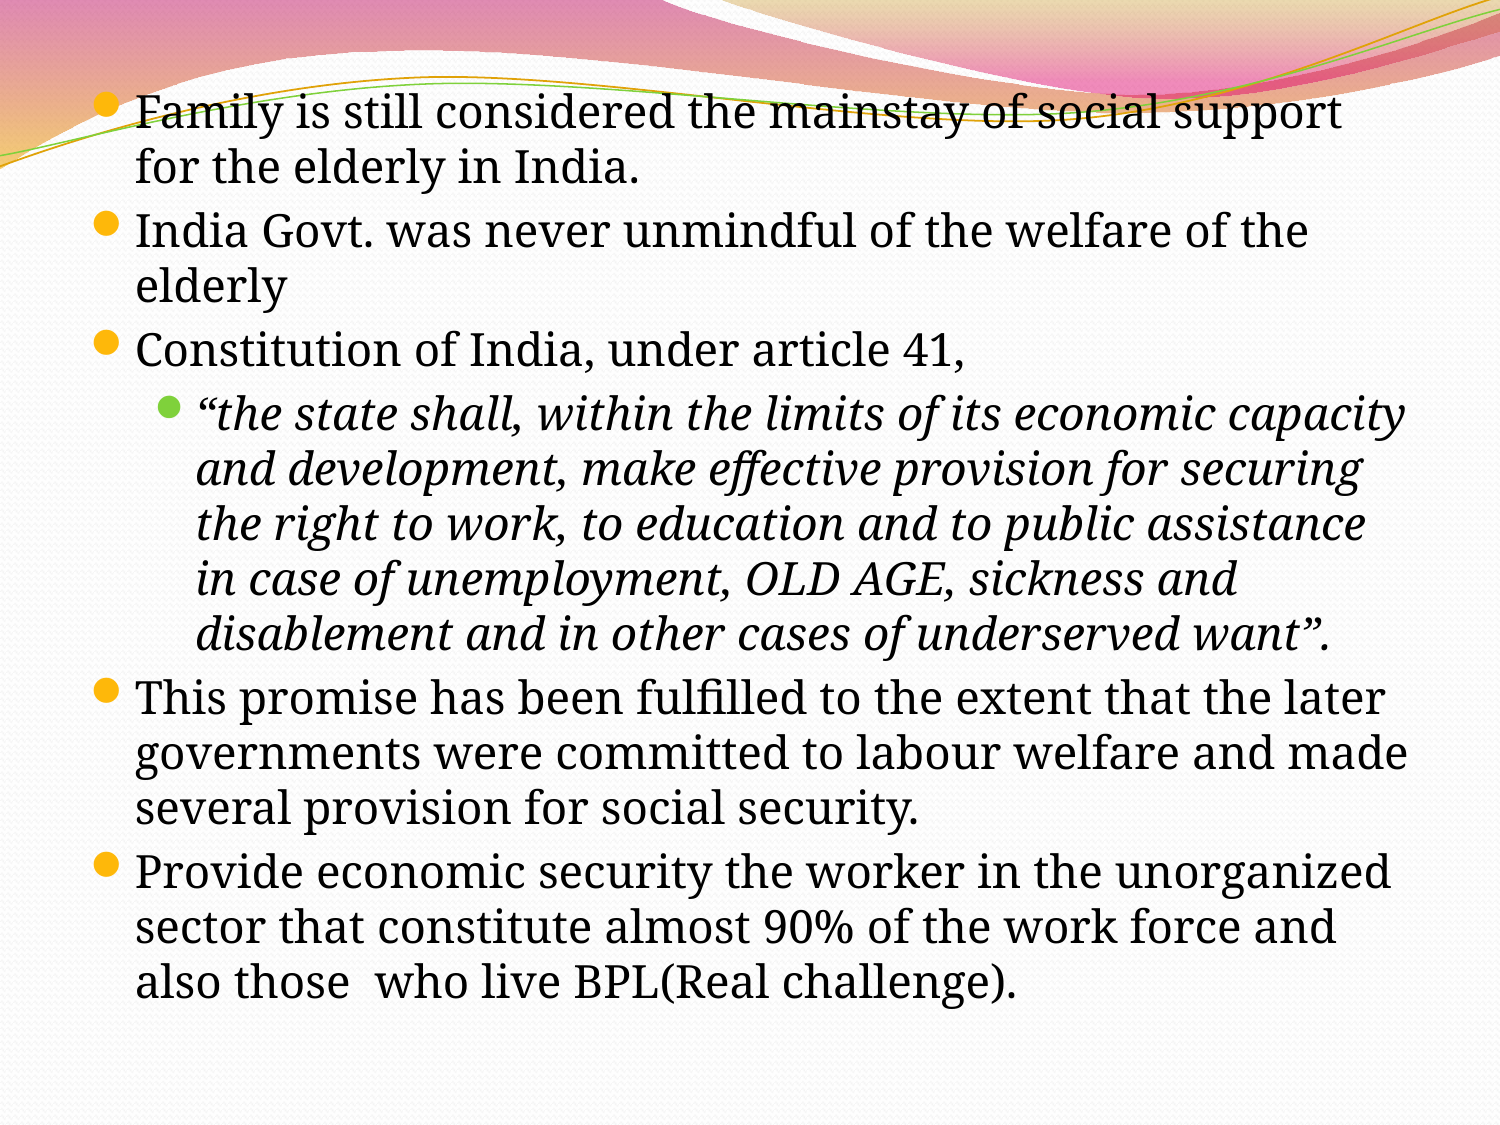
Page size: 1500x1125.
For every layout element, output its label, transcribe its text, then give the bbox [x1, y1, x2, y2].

list Family is still considered the mainstay of social support for the elderly in India. India Govt. was never unmindful of the welfare of the elderly Constitution of India, under article 41, “the state shall, within the limits of its economic capacity and development, make effective provision for securing the right to work, to education and to public assistance in case of unemployment, OLD AGE, sickness and disablement and in other cases of underserved want”. This promise has been fulfilled to the extent that the later governments were committed to labour welfare and made several provision for social security. Provide economic security the worker in the unorganized sector that constitute almost 90% of the work force and also those who live BPL(Real challenge). [74, 74, 1426, 1038]
